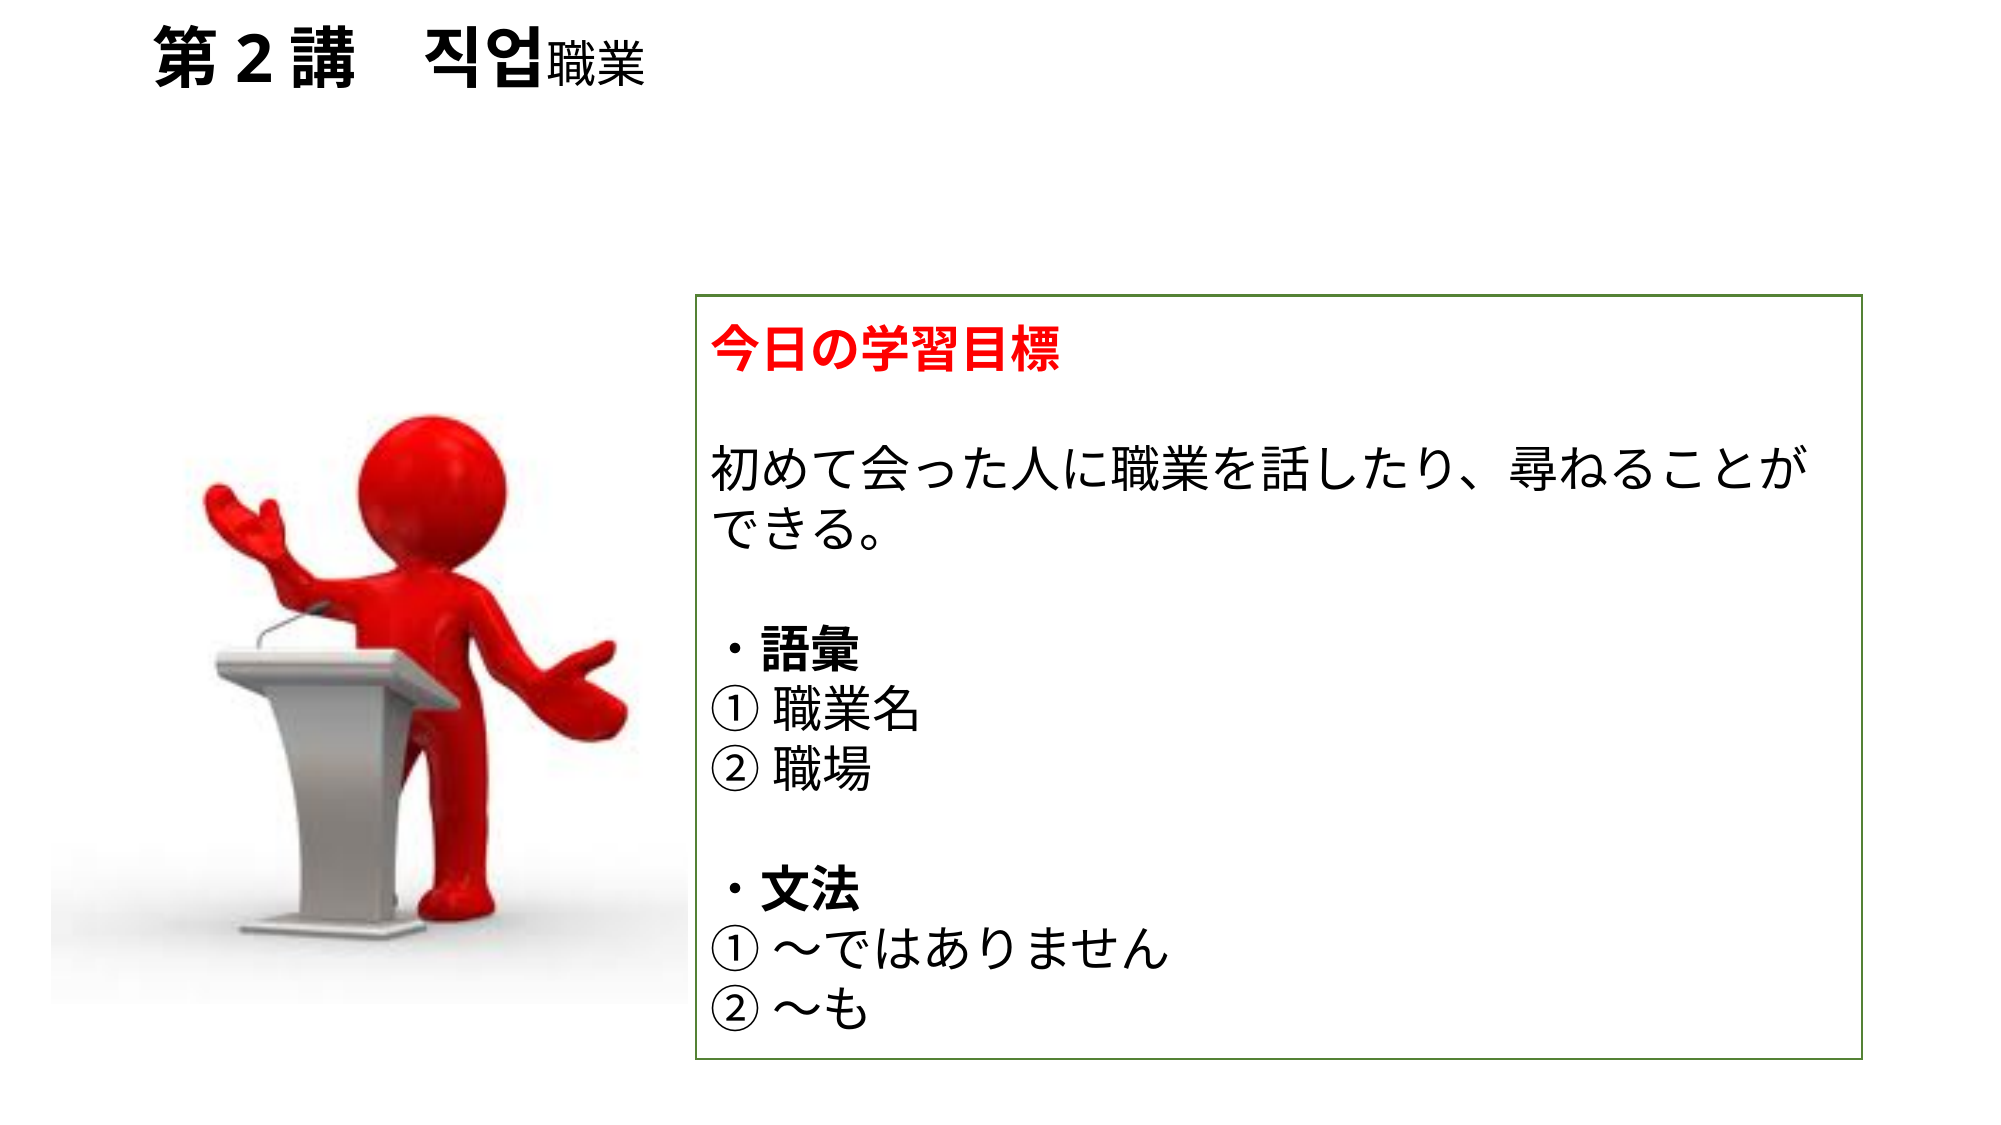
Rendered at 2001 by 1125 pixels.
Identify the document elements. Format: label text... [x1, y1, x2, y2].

picture [51, 370, 688, 1004]
text_box 今日の学習目標 初めて会った人に職業を話したり、尋ねることができる。 ・語彙 ①職業名 ②職場 ・文法 ①～ではありません ②～も [695, 294, 1863, 1060]
title 第2講 직업職業 [137, 0, 1863, 122]
